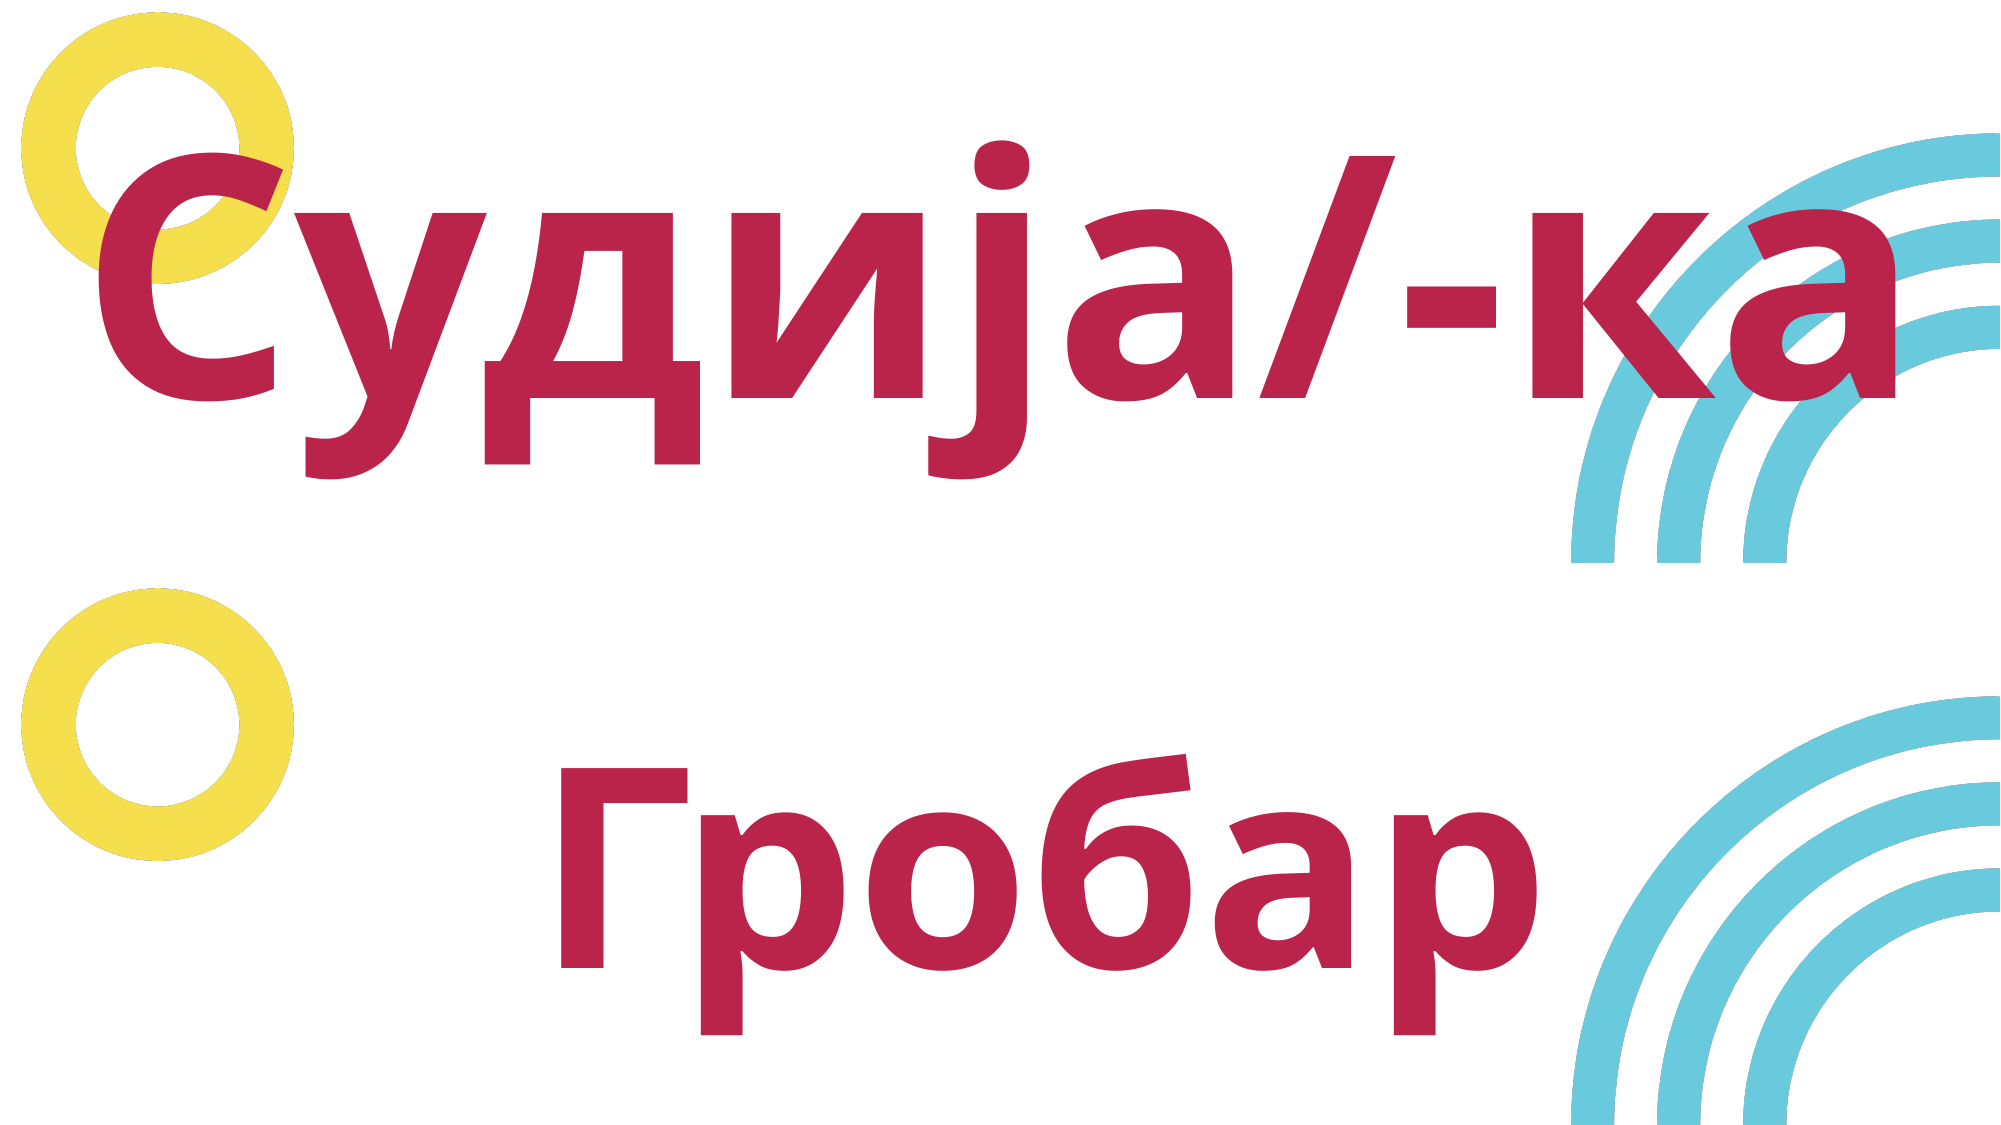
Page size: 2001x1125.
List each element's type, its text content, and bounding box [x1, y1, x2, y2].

picture [21, 588, 294, 861]
picture [1571, 133, 2000, 563]
title Судија/-ка [56, 88, 1944, 480]
text_box Гробар [99, 717, 1988, 1037]
picture [21, 12, 294, 284]
picture [1571, 696, 2000, 1125]
